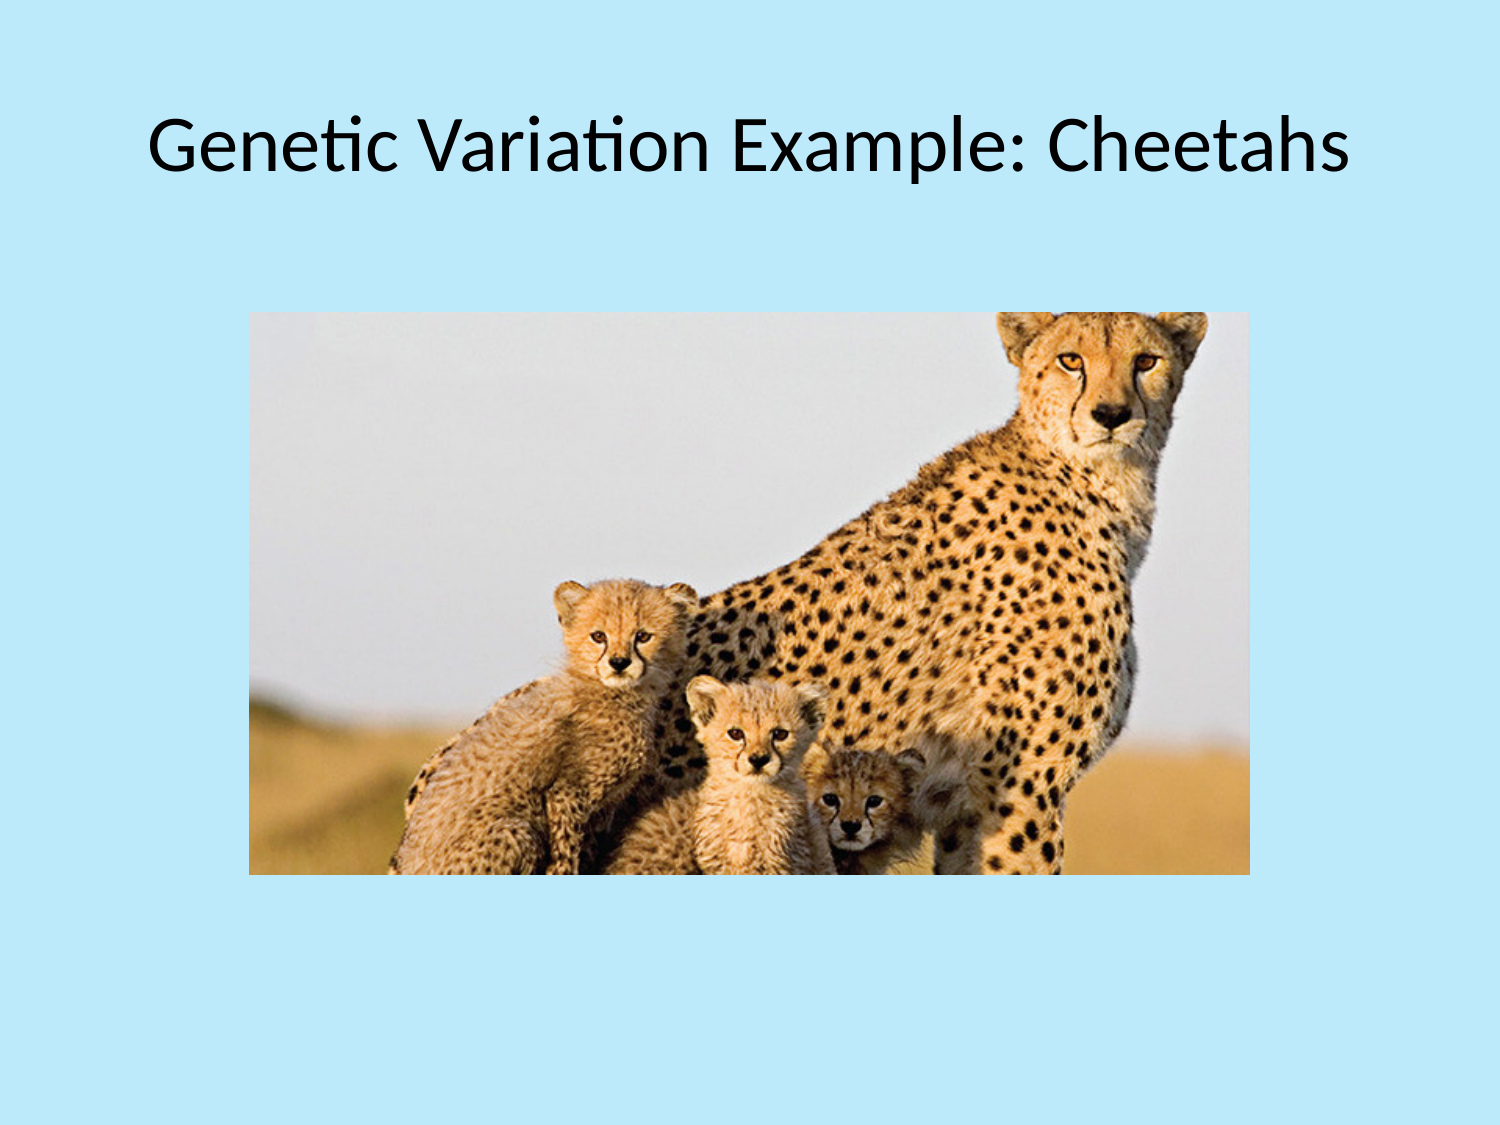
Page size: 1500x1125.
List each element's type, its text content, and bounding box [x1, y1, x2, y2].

title Genetic Variation Example: Cheetahs [75, 45, 1425, 233]
picture [249, 312, 1251, 876]
